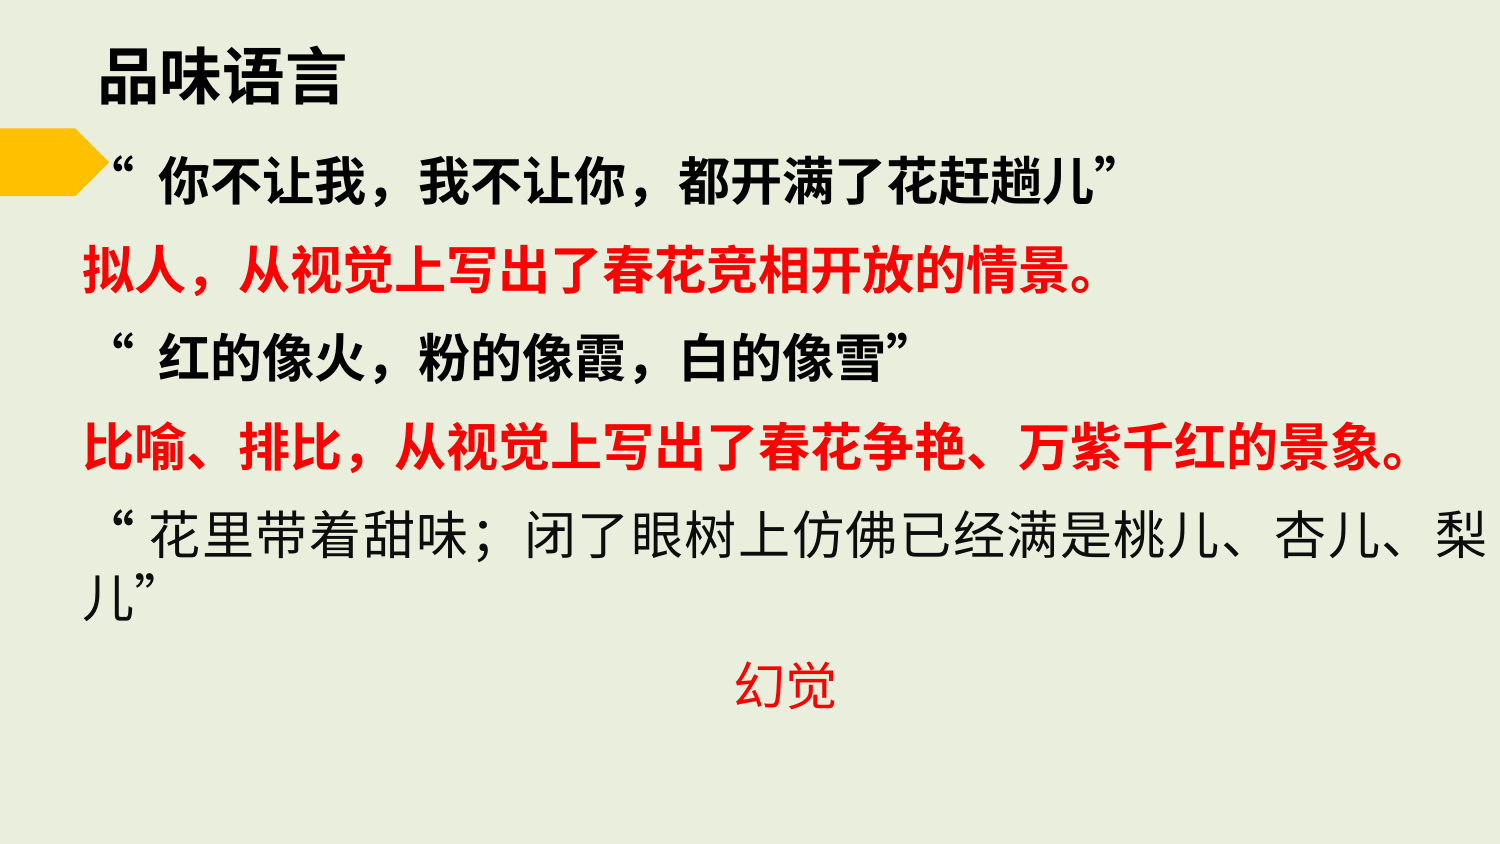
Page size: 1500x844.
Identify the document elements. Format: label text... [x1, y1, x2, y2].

text_box [0, 127, 91, 198]
text_box 品味语言 [86, 31, 660, 118]
text_box “ 你不让我，我不让你，都开满了花赶趟儿” 拟人，从视觉上写出了春花竞相开放的情景。 “ 红的像火，粉的像霞，白的像雪” 比喻、排比，从视觉上写出了春花争艳、万紫千红的景象。 “花里带着甜味；闭了眼树上仿佛已经满是桃儿、杏儿、梨儿” 幻觉 [71, 142, 1500, 722]
